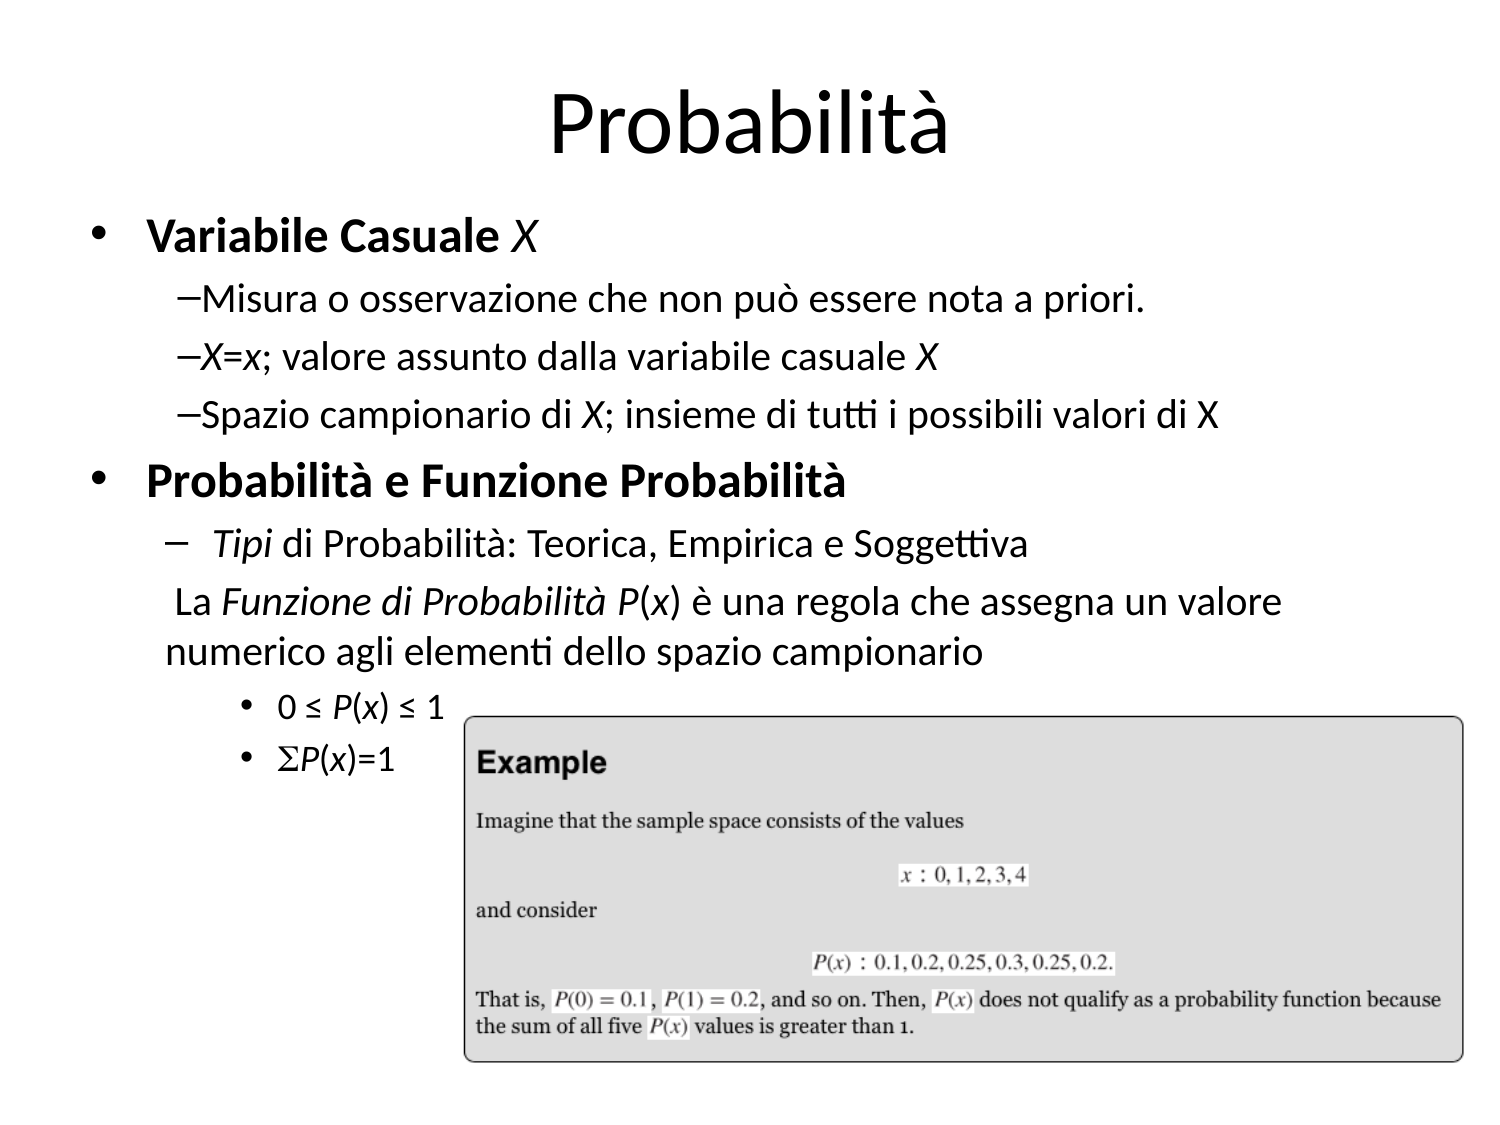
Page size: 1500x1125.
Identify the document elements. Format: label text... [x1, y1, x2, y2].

list Variabile Casuale X Misura o osservazione che non può essere nota a priori. X=x; valore assunto dalla variabile casuale X Spazio campionario di X; insieme di tutti i possibili valori di X Probabilità e Funzione Probabilità Tipi di Probabilità: Teorica, Empirica e Soggettiva La Funzione di Probabilità P(x) è una regola che assegna un valore numerico agli elementi dello spazio campionario 0 ≤ P(x) ≤ 1 SP(x)=1 [75, 194, 1425, 812]
title Probabilità [75, 45, 1425, 189]
picture [460, 712, 1469, 1068]
